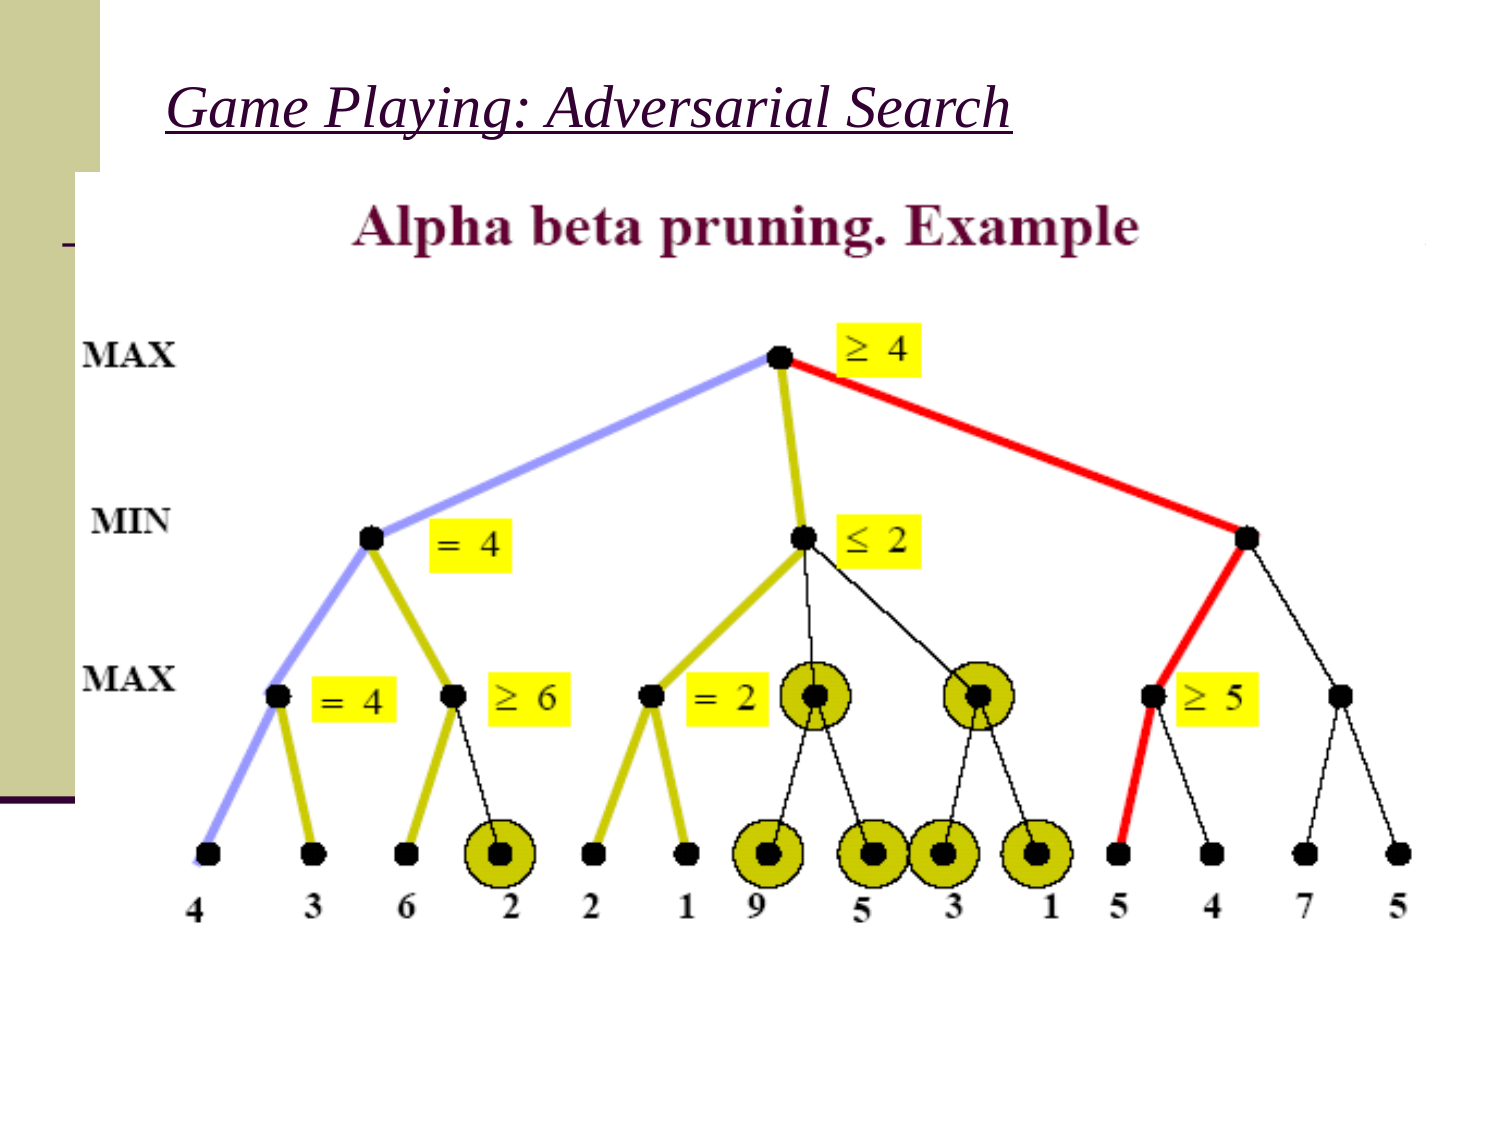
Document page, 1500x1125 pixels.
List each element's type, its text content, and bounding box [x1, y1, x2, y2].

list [74, 172, 1426, 1006]
title Game Playing: Adversarial Search [149, 45, 1426, 162]
